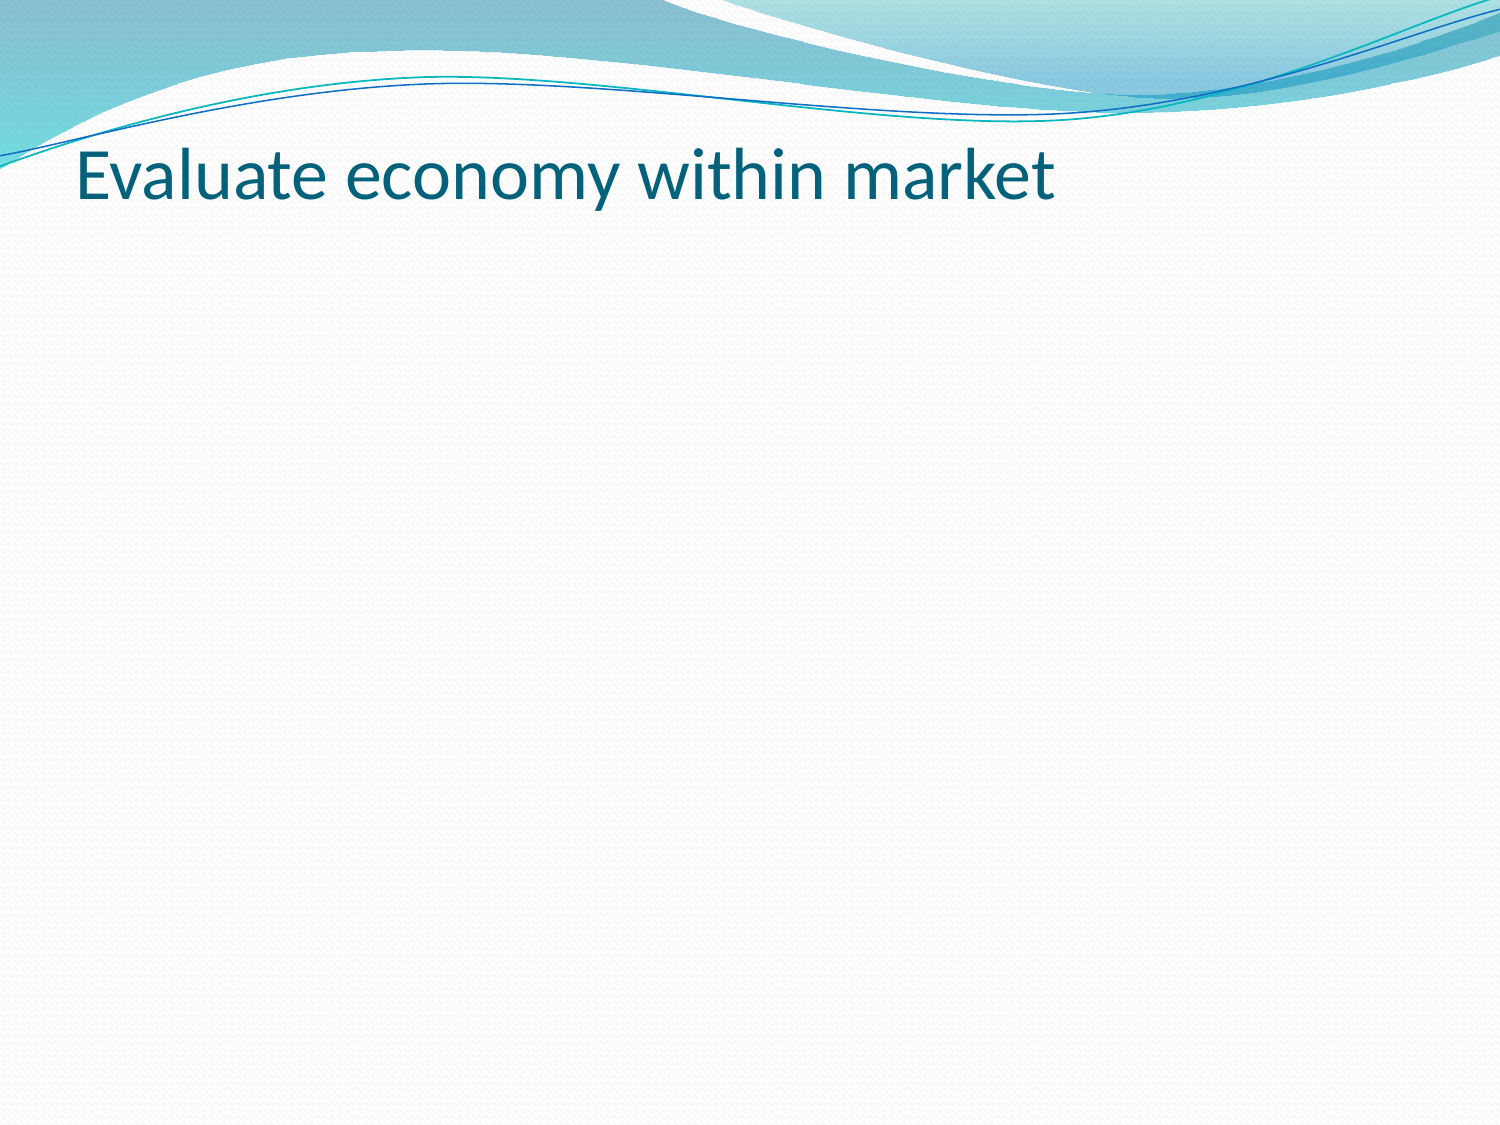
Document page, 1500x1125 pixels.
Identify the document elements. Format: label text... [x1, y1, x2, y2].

title Evaluate economy within market [75, 115, 1425, 303]
